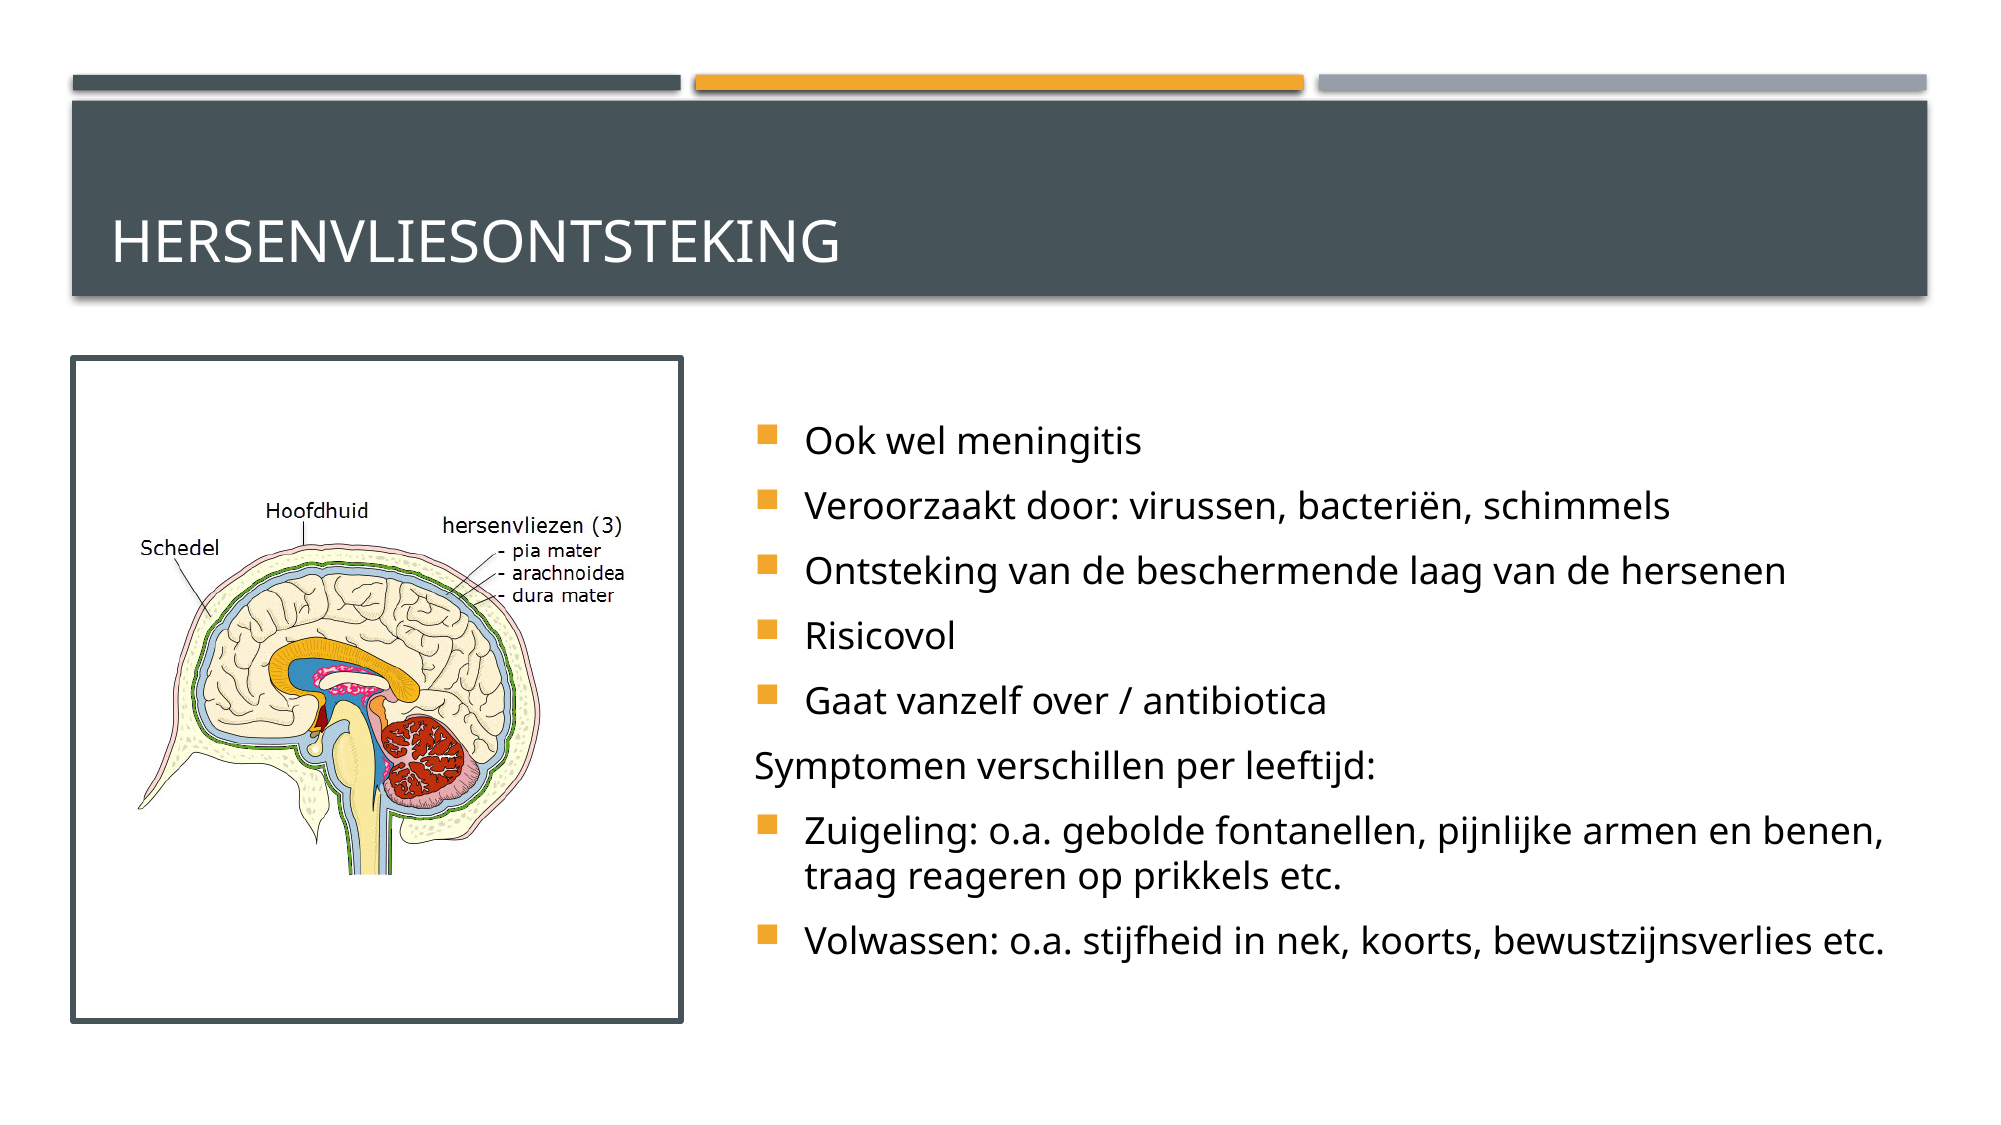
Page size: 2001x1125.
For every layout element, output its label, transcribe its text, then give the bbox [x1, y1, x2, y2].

title hersenvliesontsteking [95, 115, 1905, 282]
text_box [695, 74, 1304, 91]
picture [107, 479, 651, 894]
list Ook wel meningitis Veroorzaakt door: virussen, bacteriën, schimmels Ontsteking van de beschermende laag van de hersenen Risicovol Gaat vanzelf over / antibiotica Symptomen verschillen per leeftijd: Zuigeling: o.a. gebolde fontanellen, pijnlijke armen en benen, traag reageren op prikkels etc. Volwassen: o.a. stijfheid in nek, koorts, bewustzijnsverlies etc. [739, 357, 1905, 1022]
text_box [71, 356, 682, 1023]
